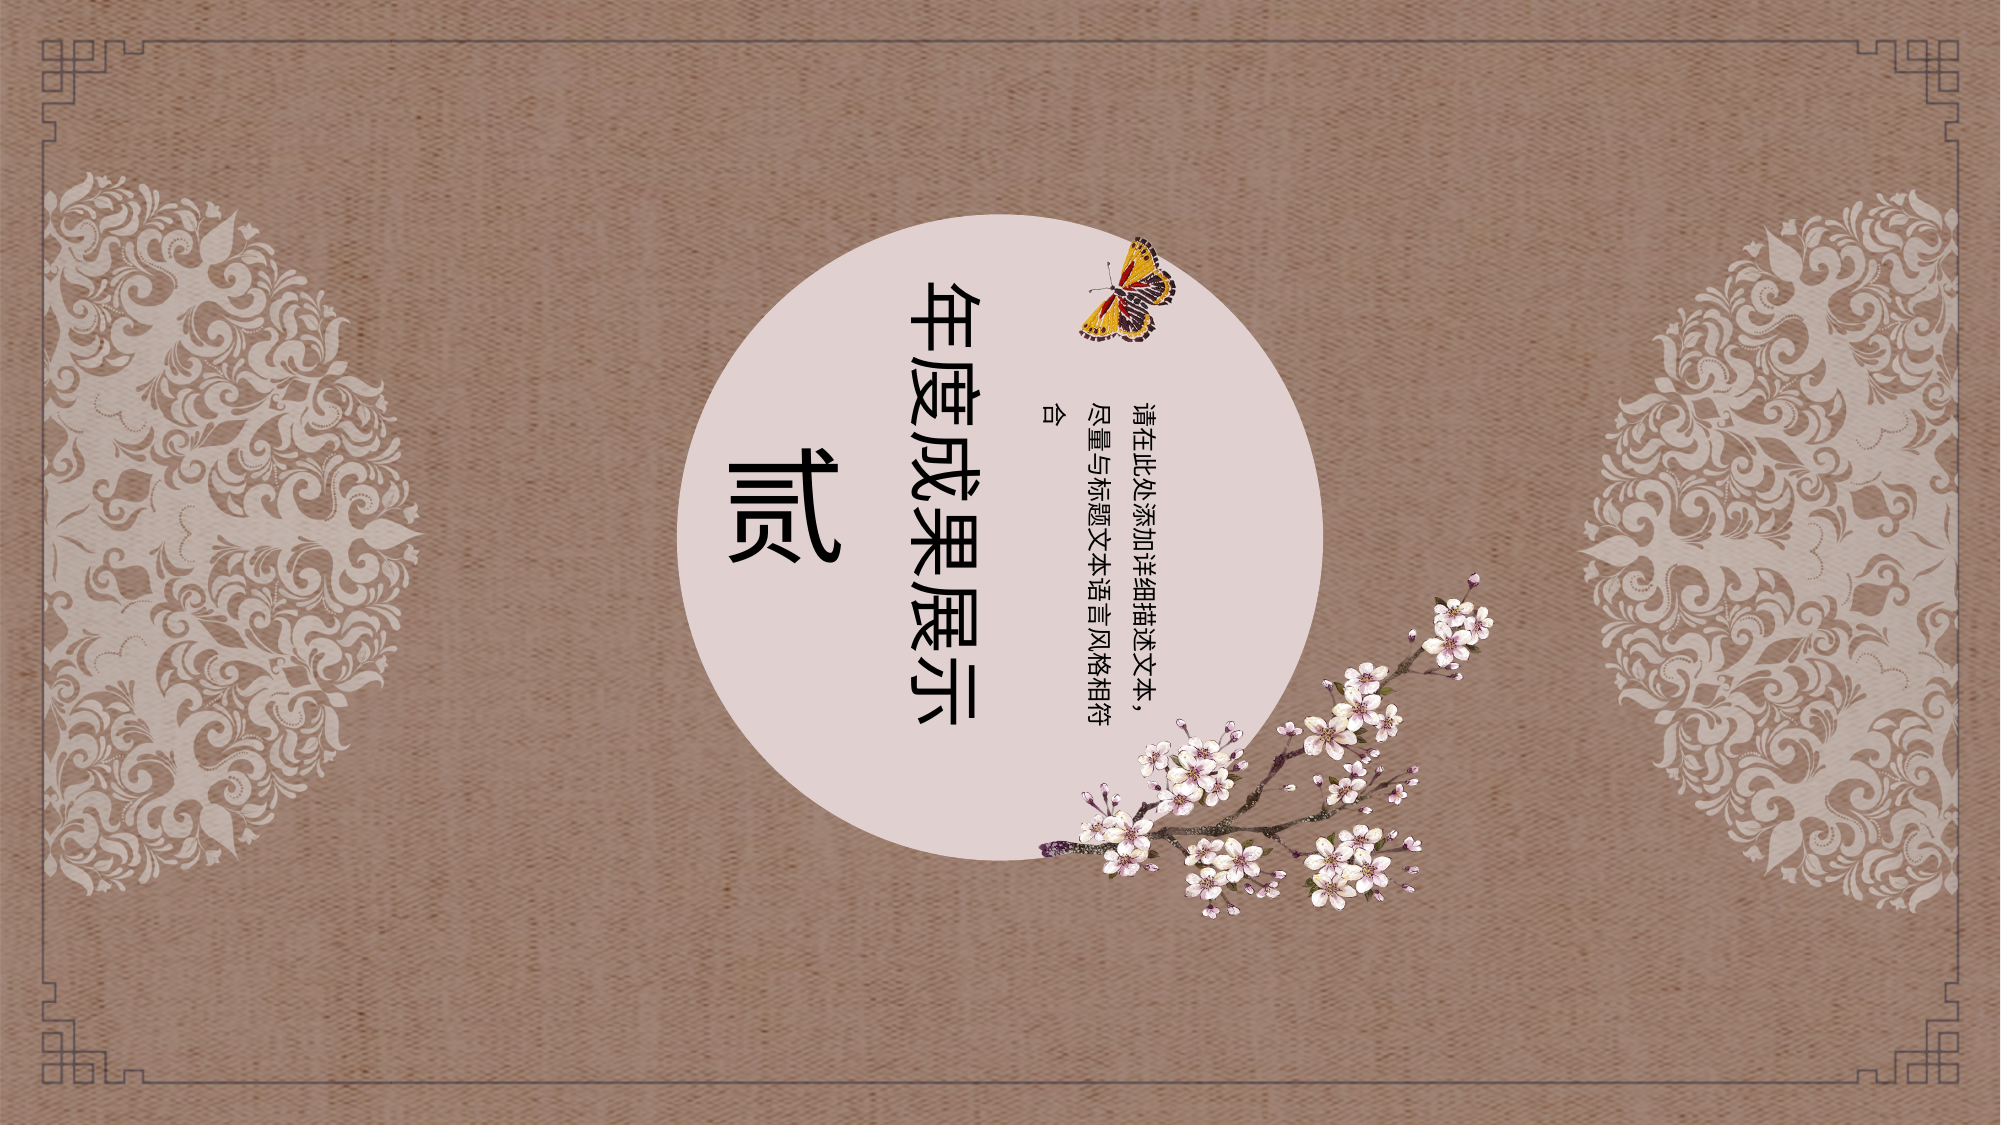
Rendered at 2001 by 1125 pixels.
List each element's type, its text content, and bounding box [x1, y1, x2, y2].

text_box 年度成果展示 [878, 264, 1000, 775]
text_box [675, 213, 1325, 862]
text_box 请在此处添加详细描述文本，尽量与标题文本语言风格相符合 [1016, 387, 1183, 548]
text_box 贰 [706, 421, 862, 586]
picture [0, 0, 2001, 1125]
